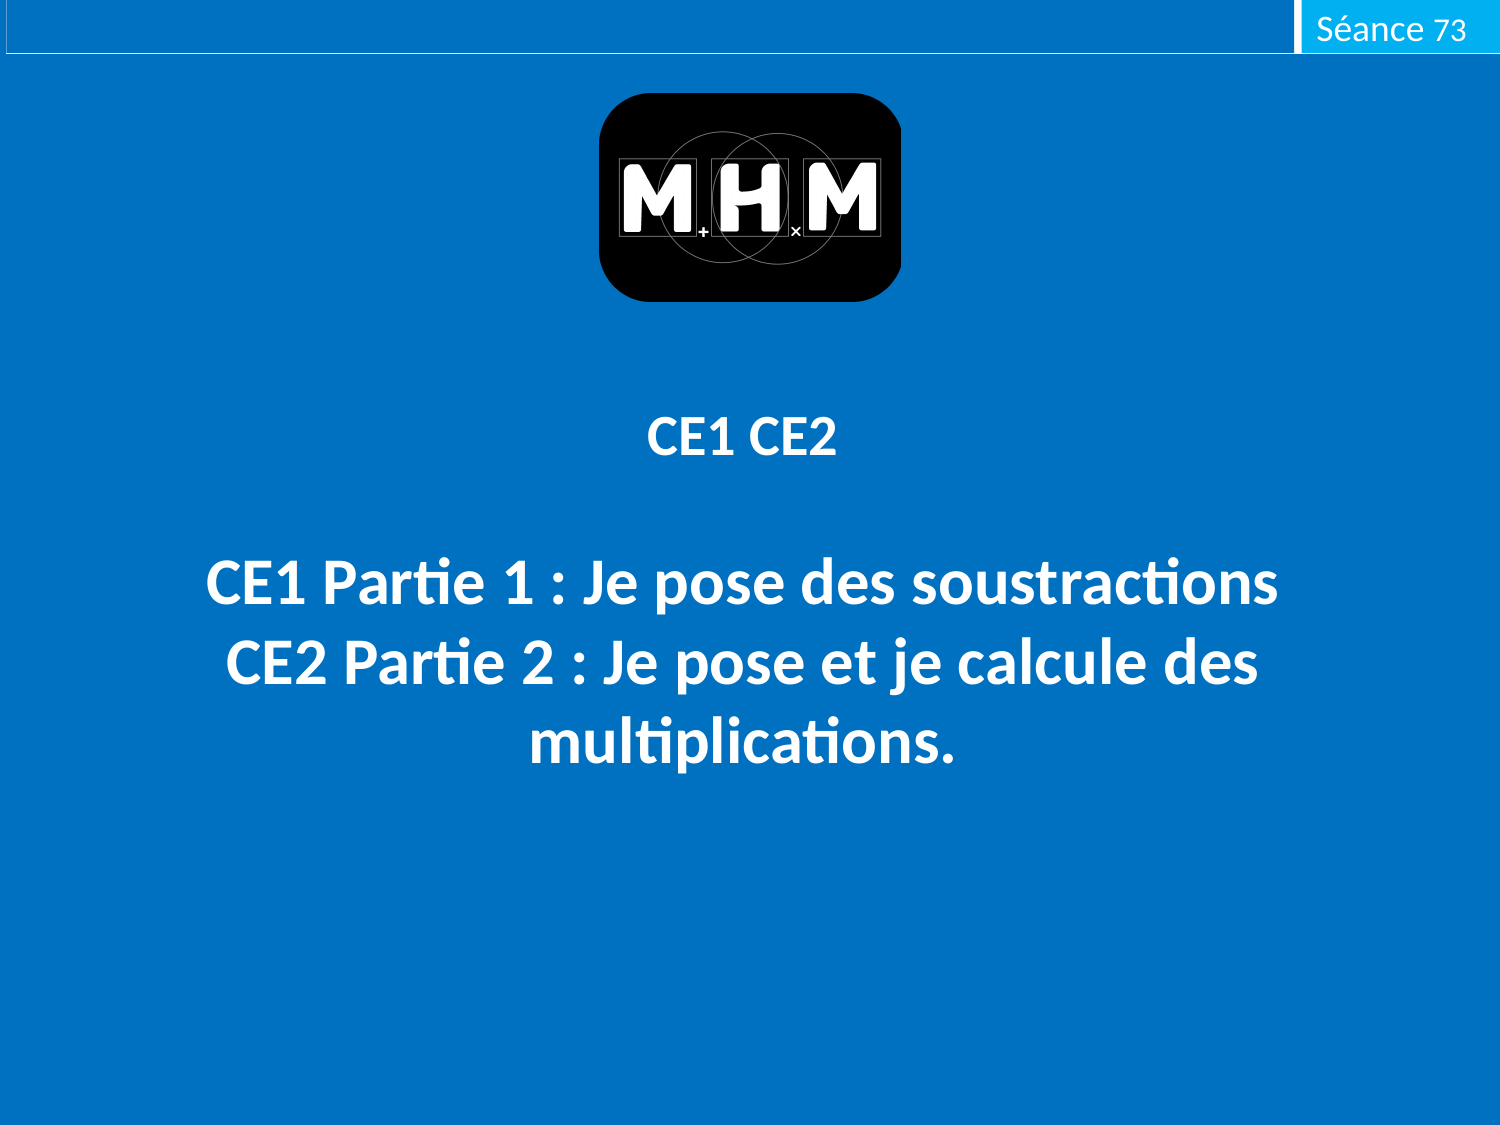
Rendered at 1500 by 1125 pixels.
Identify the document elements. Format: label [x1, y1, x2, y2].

text_box [0, 54, 1500, 1125]
